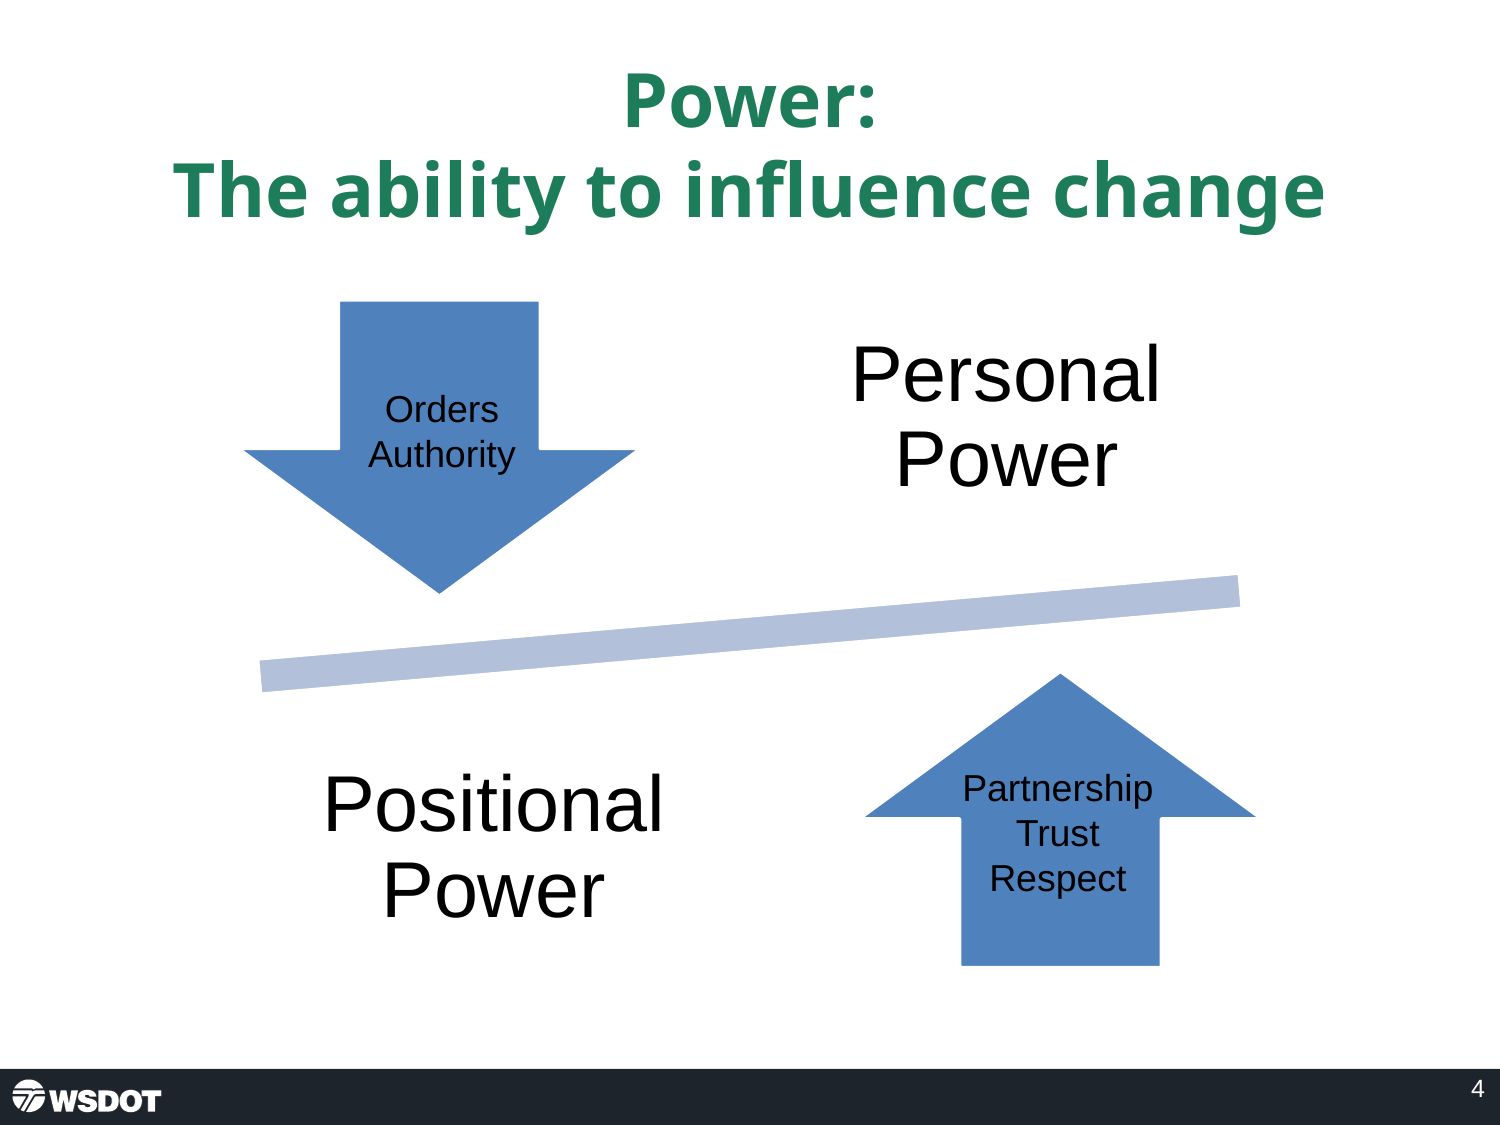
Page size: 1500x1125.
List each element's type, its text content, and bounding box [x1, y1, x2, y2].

picture [0, 0, 1500, 1125]
title Power: The ability to influence change [75, 45, 1425, 233]
slide_number 4 [1149, 1065, 1500, 1125]
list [74, 262, 1426, 1006]
